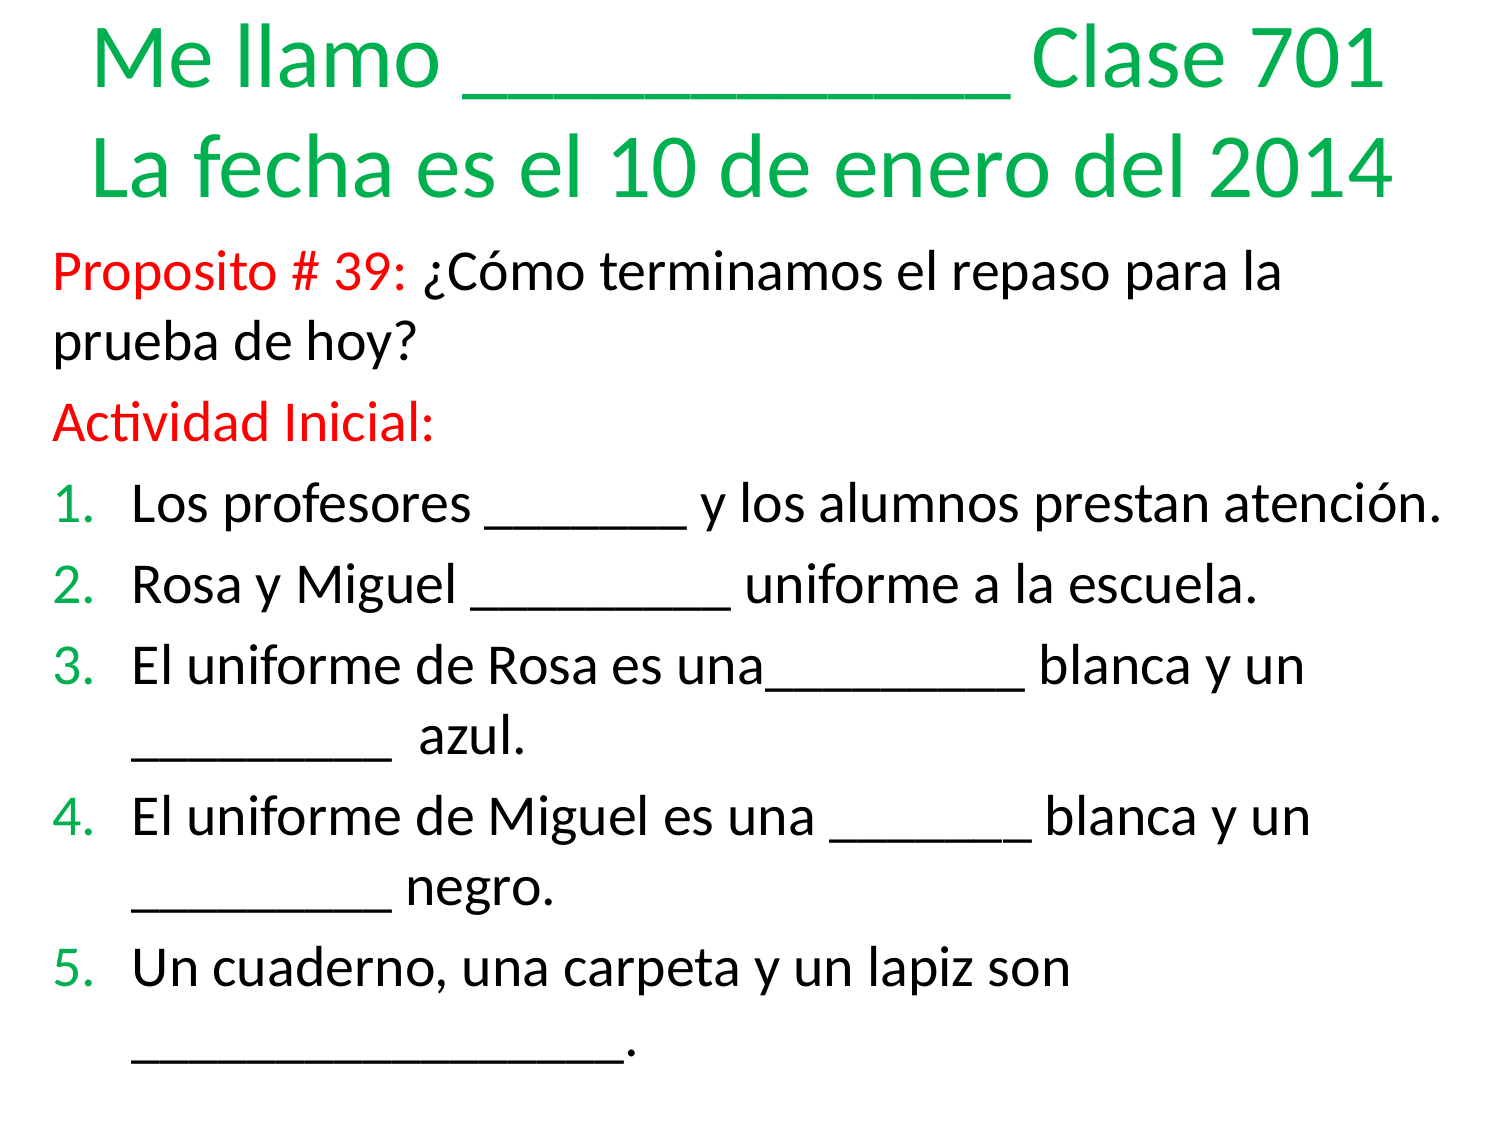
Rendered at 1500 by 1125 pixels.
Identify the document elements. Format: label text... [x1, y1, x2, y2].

list Proposito # 39: ¿Cómo terminamos el repaso para la prueba de hoy? Actividad Inicial: Los profesores _______ y los alumnos prestan atención. Rosa y Miguel _________ uniforme a la escuela. El uniforme de Rosa es una_________ blanca y un _________ azul. El uniforme de Miguel es una _______ blanca y un _________ negro. Un cuaderno, una carpeta y un lapiz son _________________. [37, 224, 1463, 1125]
title Me llamo ____________ Clase 701 La fecha es el 10 de enero del 2014 [75, 12, 1425, 200]
